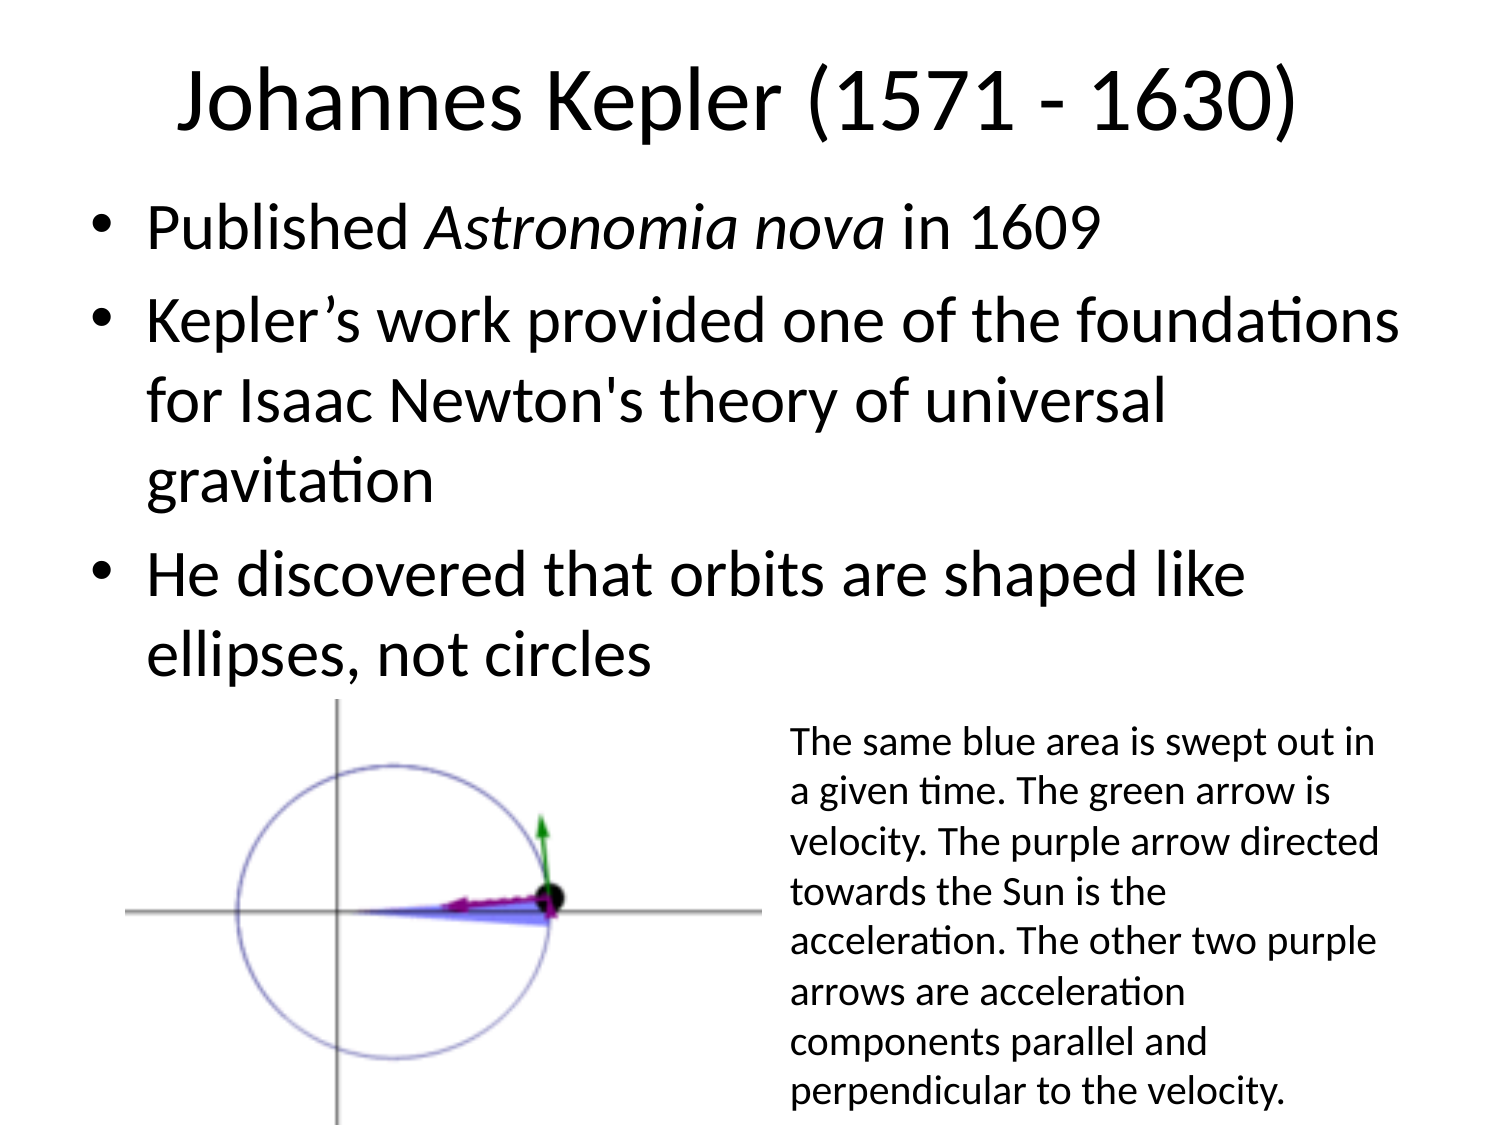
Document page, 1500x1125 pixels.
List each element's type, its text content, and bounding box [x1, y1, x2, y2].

list Published Astronomia nova in 1609 Kepler’s work provided one of the foundations for Isaac Newton's theory of universal gravitation He discovered that orbits are shaped like ellipses, not circles [75, 174, 1425, 918]
text_box The same blue area is swept out in a given time. The green arrow is velocity. The purple arrow directed towards the Sun is the acceleration. The other two purple arrows are acceleration components parallel and perpendicular to the velocity. [774, 705, 1400, 1121]
picture [124, 699, 762, 1125]
title Johannes Kepler (1571 - 1630) [75, 0, 1425, 174]
